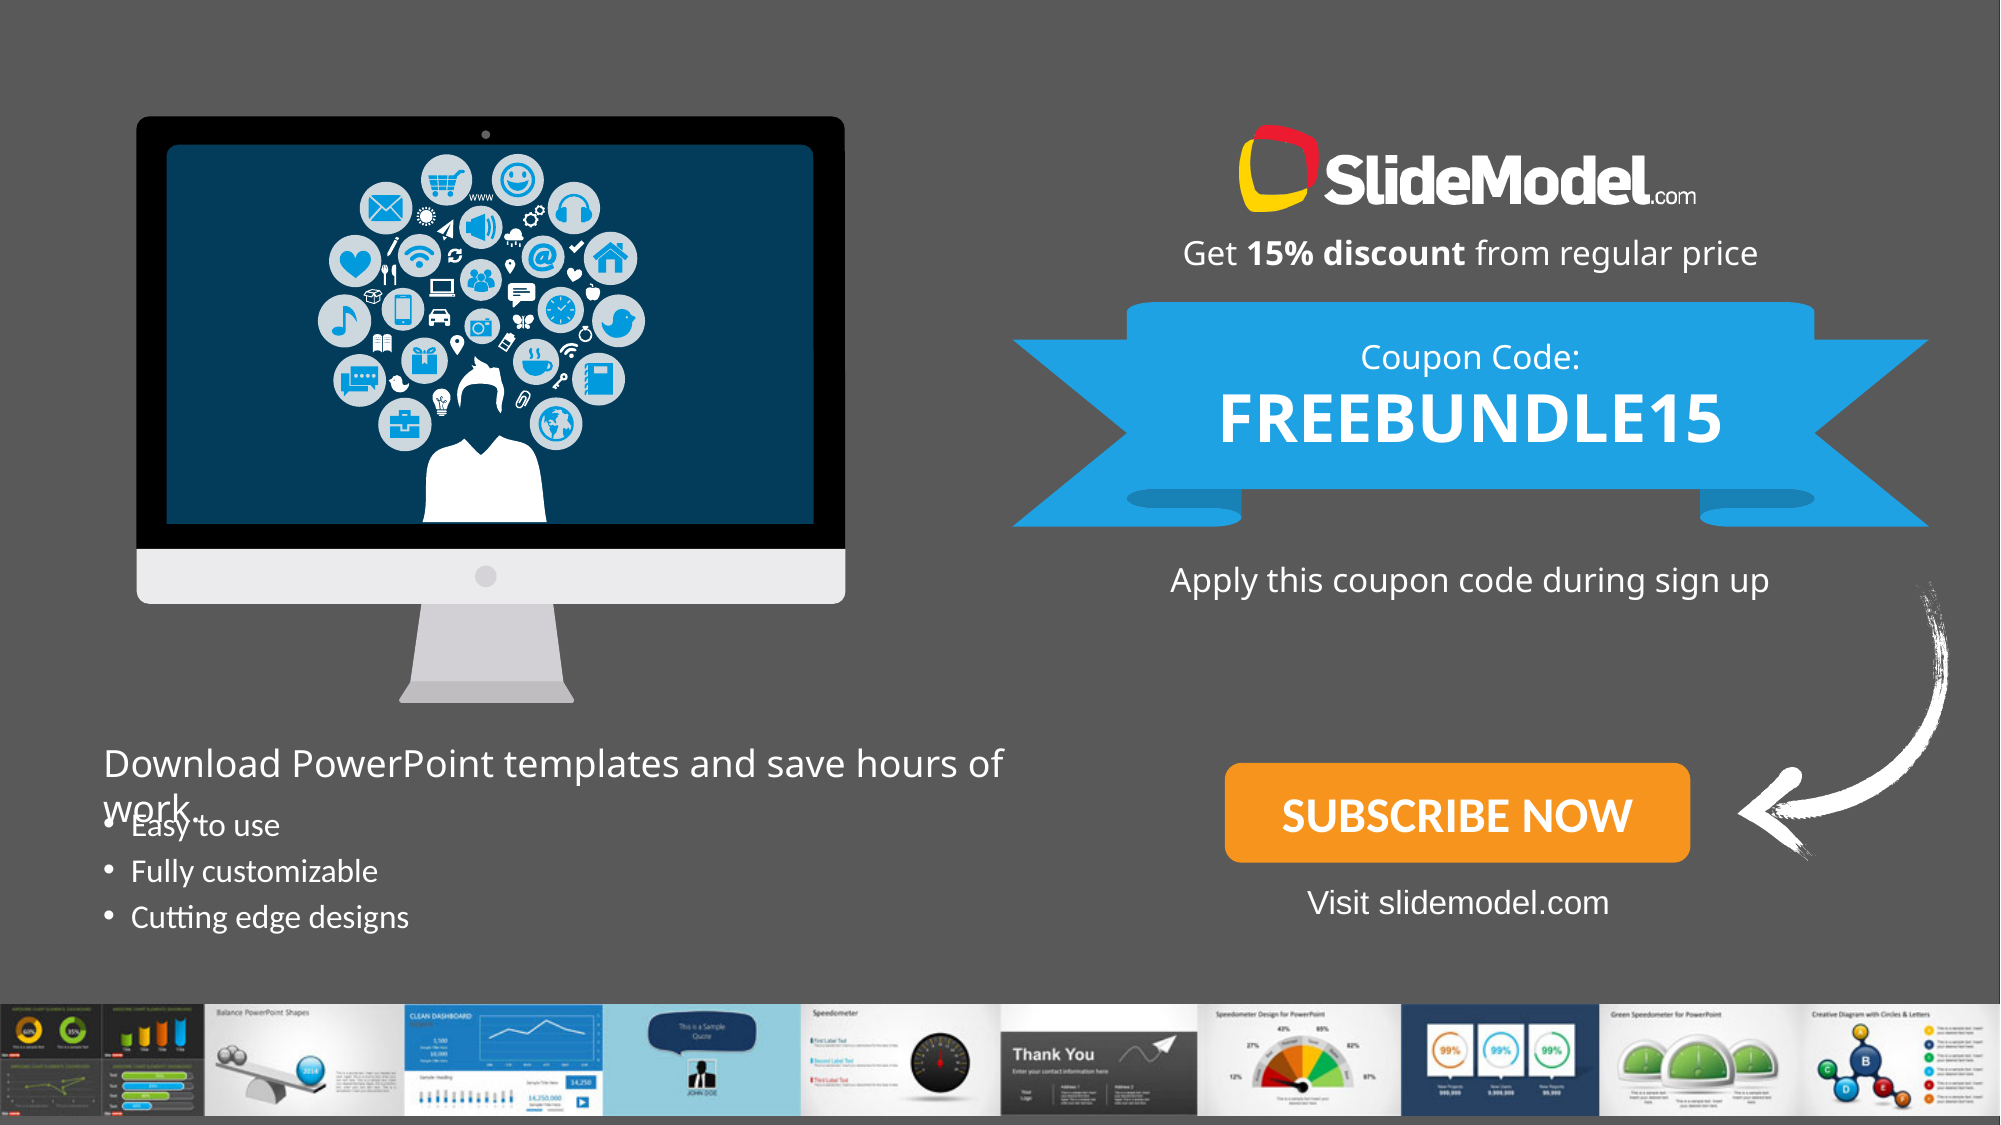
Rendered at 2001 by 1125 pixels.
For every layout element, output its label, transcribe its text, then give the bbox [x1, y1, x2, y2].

picture [0, 1004, 2000, 1116]
text_box Get 15% discount from regular price [1058, 225, 1883, 280]
text_box Visit slidemodel.com [1249, 875, 1669, 927]
text_box Download PowerPoint templates and save hours of work. [88, 732, 1059, 838]
text_box [0, 1116, 2000, 1125]
text_box Easy to use Fully customizable Cutting edge designs [88, 838, 863, 943]
text_box [1012, 302, 1930, 527]
text_box [1930, 587, 1938, 601]
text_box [136, 116, 846, 704]
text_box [317, 153, 646, 523]
text_box Apply this coupon code during sign up [1130, 551, 1812, 607]
picture [1237, 125, 1696, 212]
text_box [0, 0, 2000, 1004]
text_box Coupon Code: FREEBUNDLE15 [1173, 328, 1768, 464]
text_box SUBSCRIBE NOW [1223, 761, 1692, 864]
text_box [1737, 594, 1950, 861]
